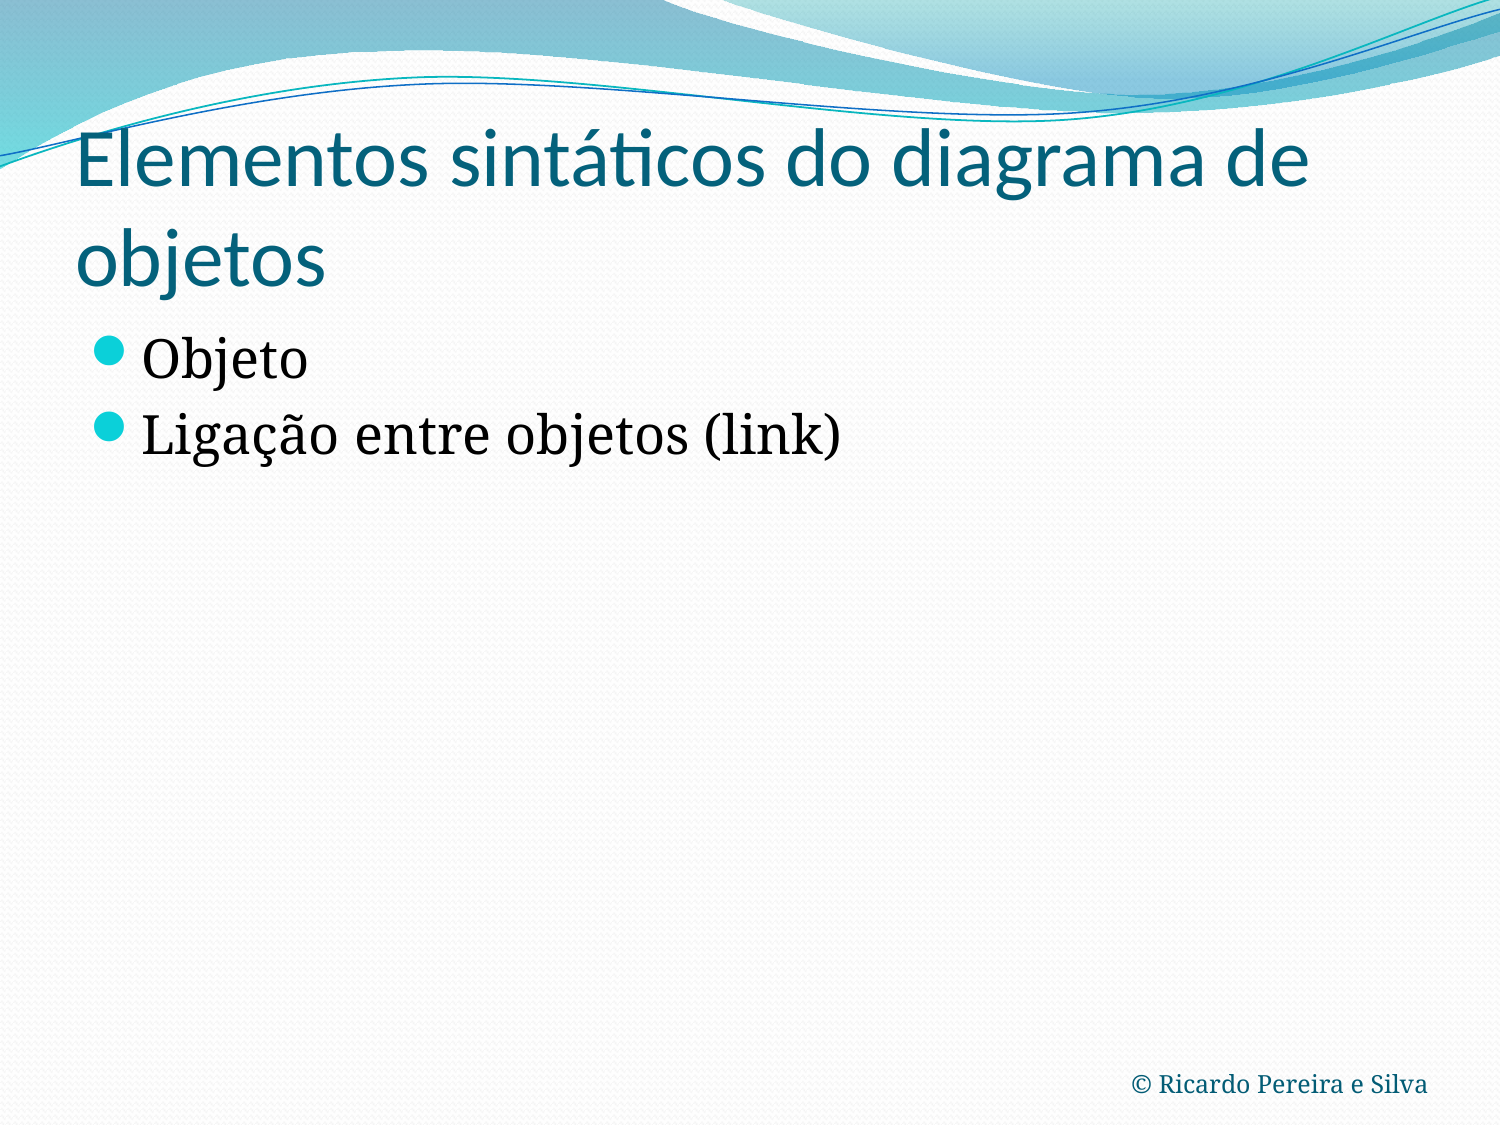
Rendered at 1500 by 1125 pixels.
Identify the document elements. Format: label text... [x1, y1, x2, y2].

title Elementos sintáticos do diagrama de objetos [75, 115, 1425, 303]
footer © Ricardo Pereira e Silva [1101, 1042, 1429, 1103]
list Objeto Ligação entre objetos (link) [75, 317, 1425, 1038]
